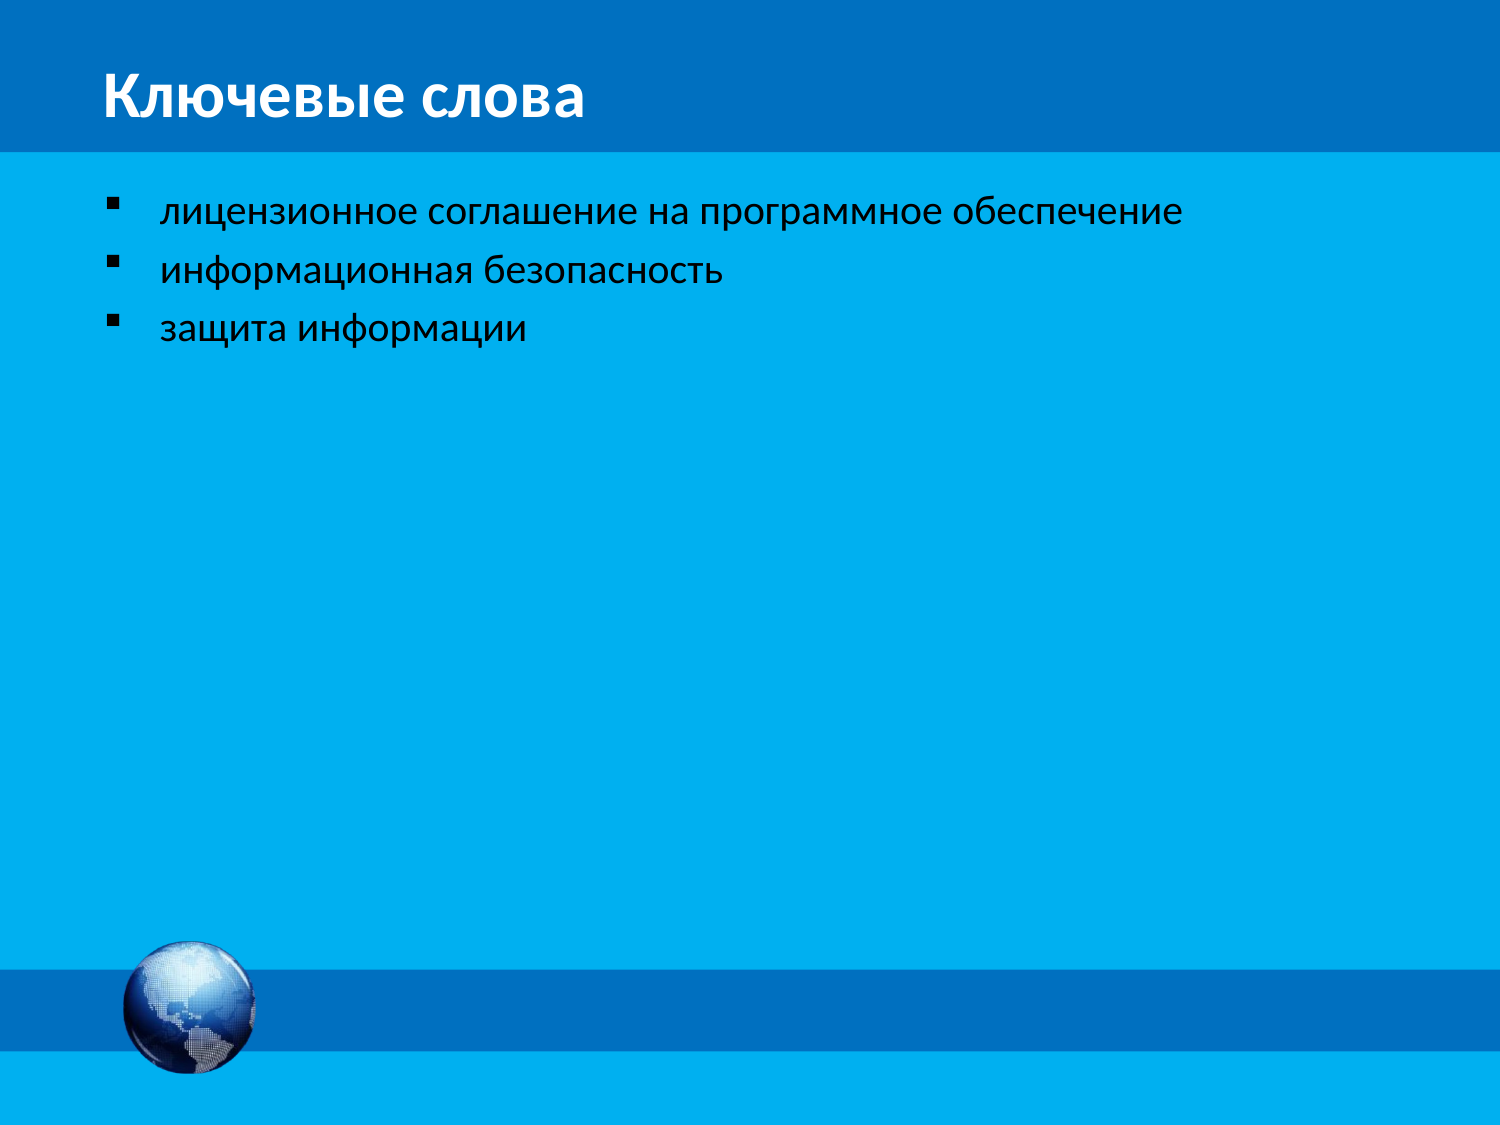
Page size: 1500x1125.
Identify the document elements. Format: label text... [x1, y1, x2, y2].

list лицензионное соглашение на программное обеспечение информационная безопасность защита информации [88, 175, 1459, 938]
picture [117, 942, 259, 1073]
